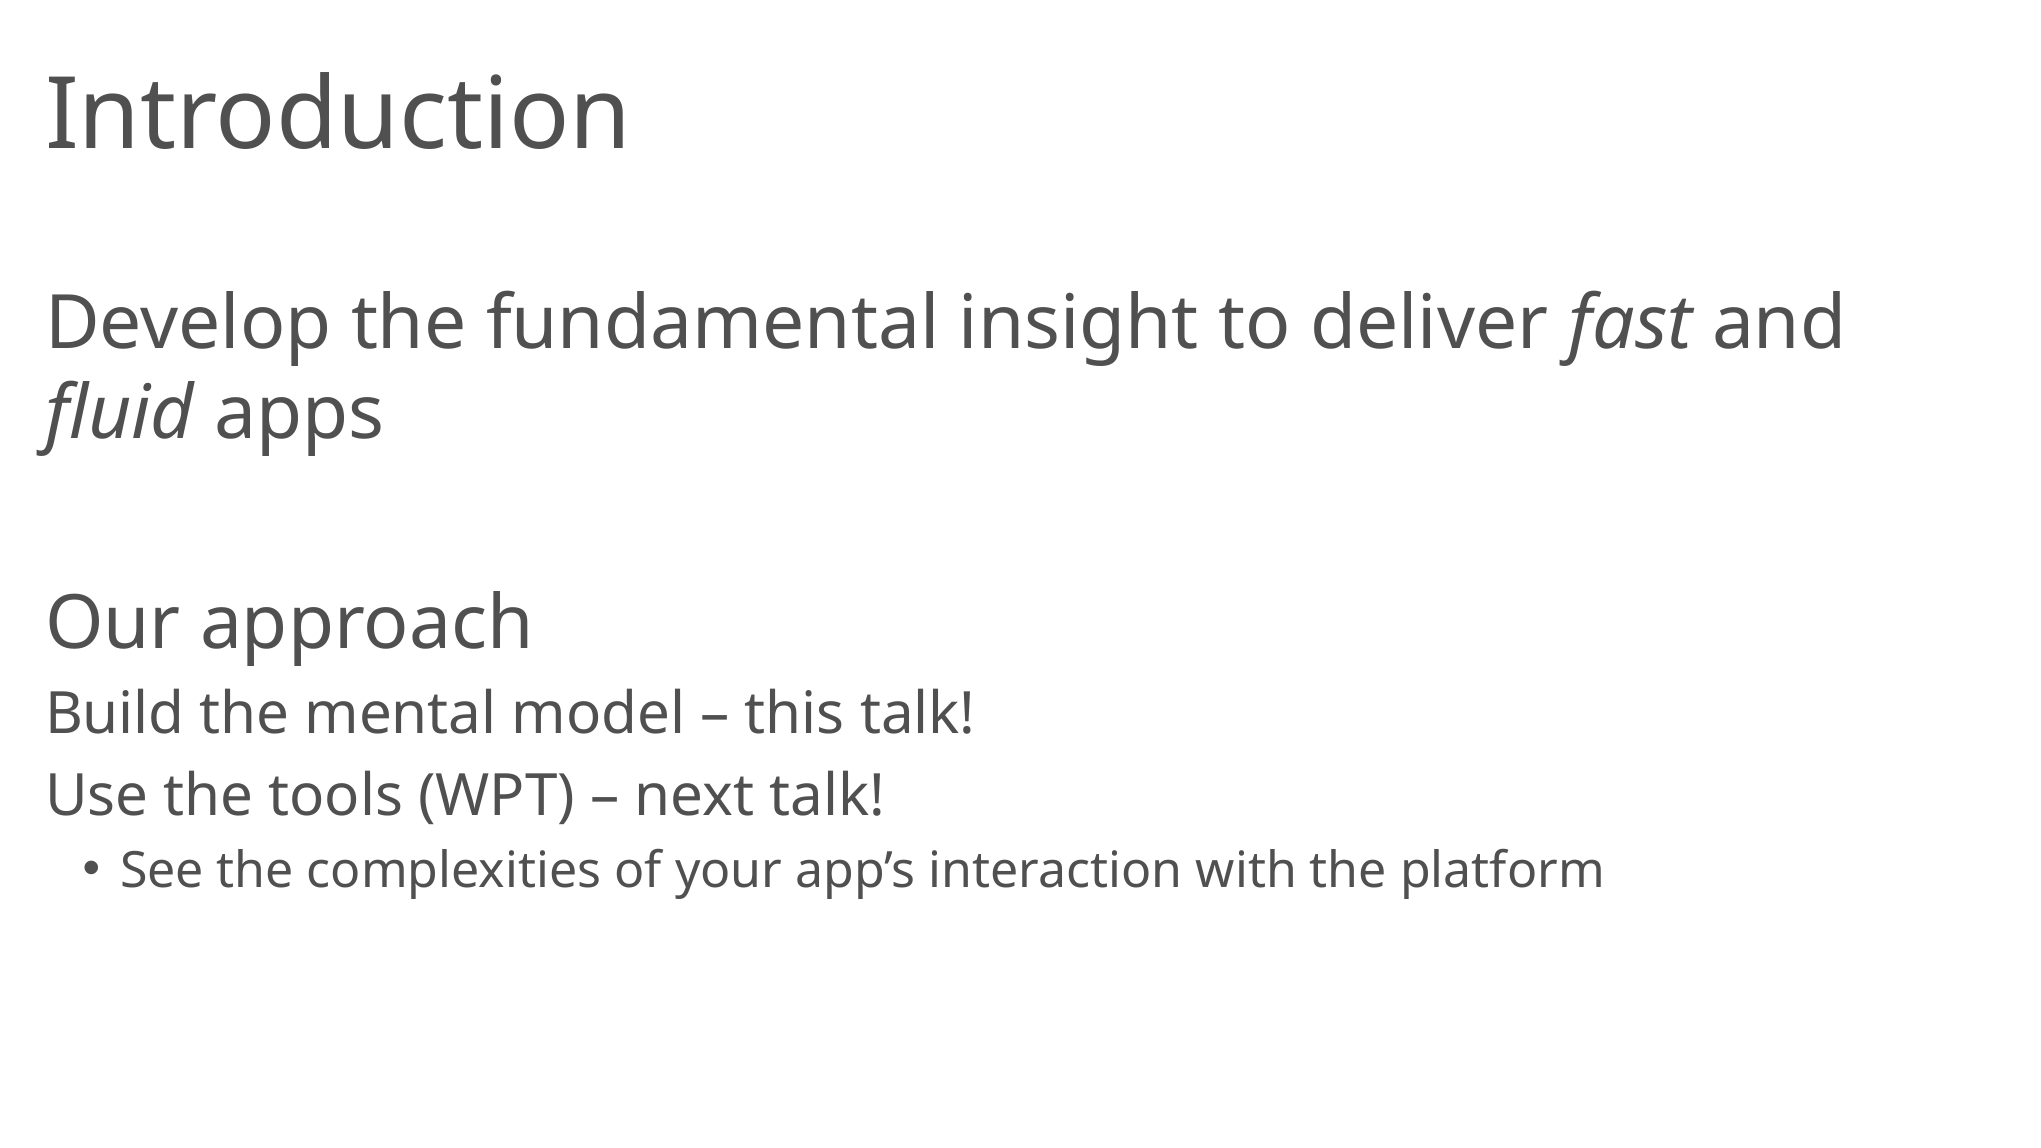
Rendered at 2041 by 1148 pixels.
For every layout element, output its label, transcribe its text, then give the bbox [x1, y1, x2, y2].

title Introduction [45, 48, 1996, 199]
list Develop the fundamental insight to deliver fast and fluid apps Our approach Build the mental model – this talk! Use the tools (WPT) – next talk! See the complexities of your app’s interaction with the platform [45, 273, 1996, 1099]
